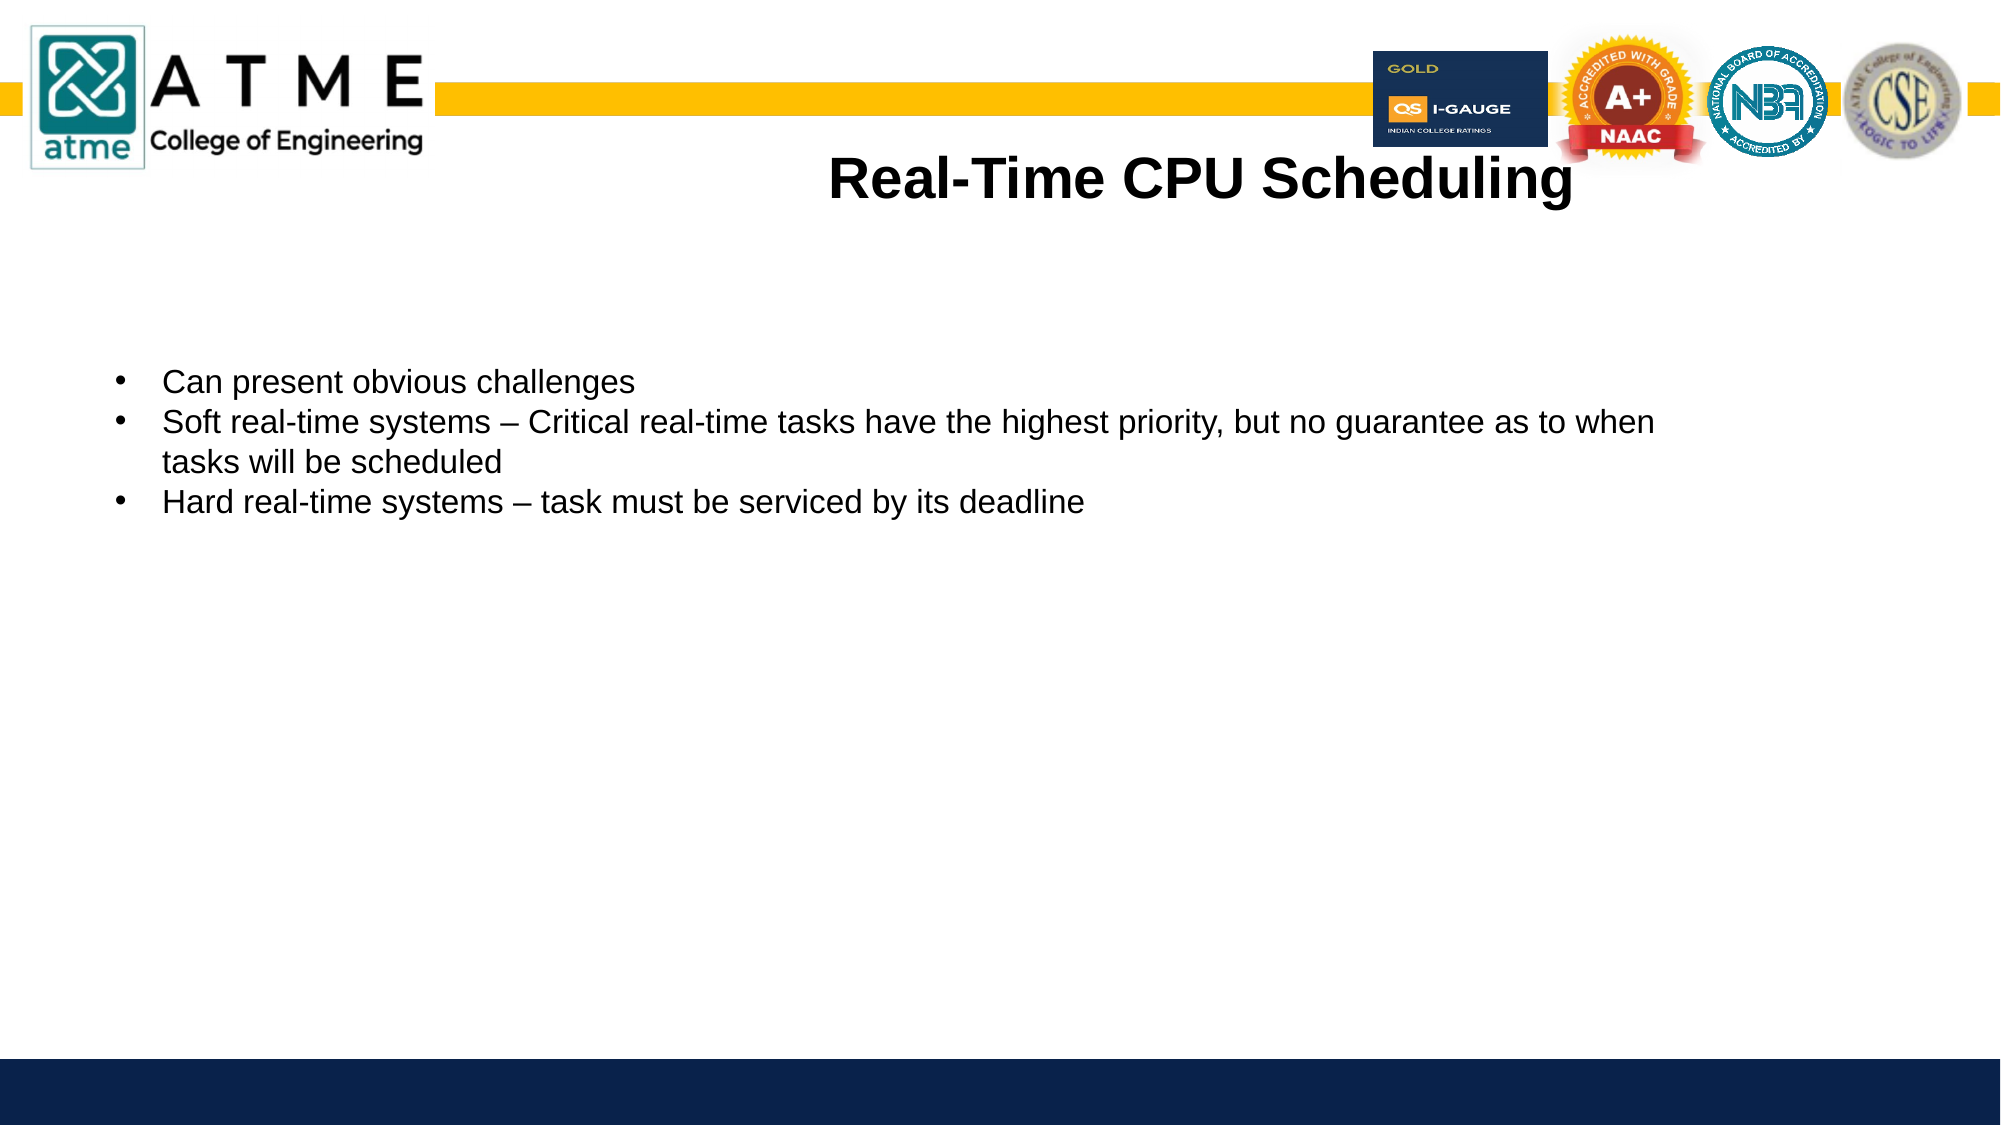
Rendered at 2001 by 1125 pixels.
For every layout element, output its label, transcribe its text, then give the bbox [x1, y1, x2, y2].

picture [1840, 26, 1968, 176]
picture [22, 15, 435, 178]
text_box Can present obvious challenges Soft real-time systems – Critical real-time tasks have the highest priority, but no guarantee as to when tasks will be scheduled Hard real-time systems – task must be serviced by its deadline [100, 353, 1736, 528]
picture [1373, 20, 1828, 180]
text_box Real-Time CPU Scheduling [814, 132, 1591, 218]
picture [0, 1059, 2001, 1125]
